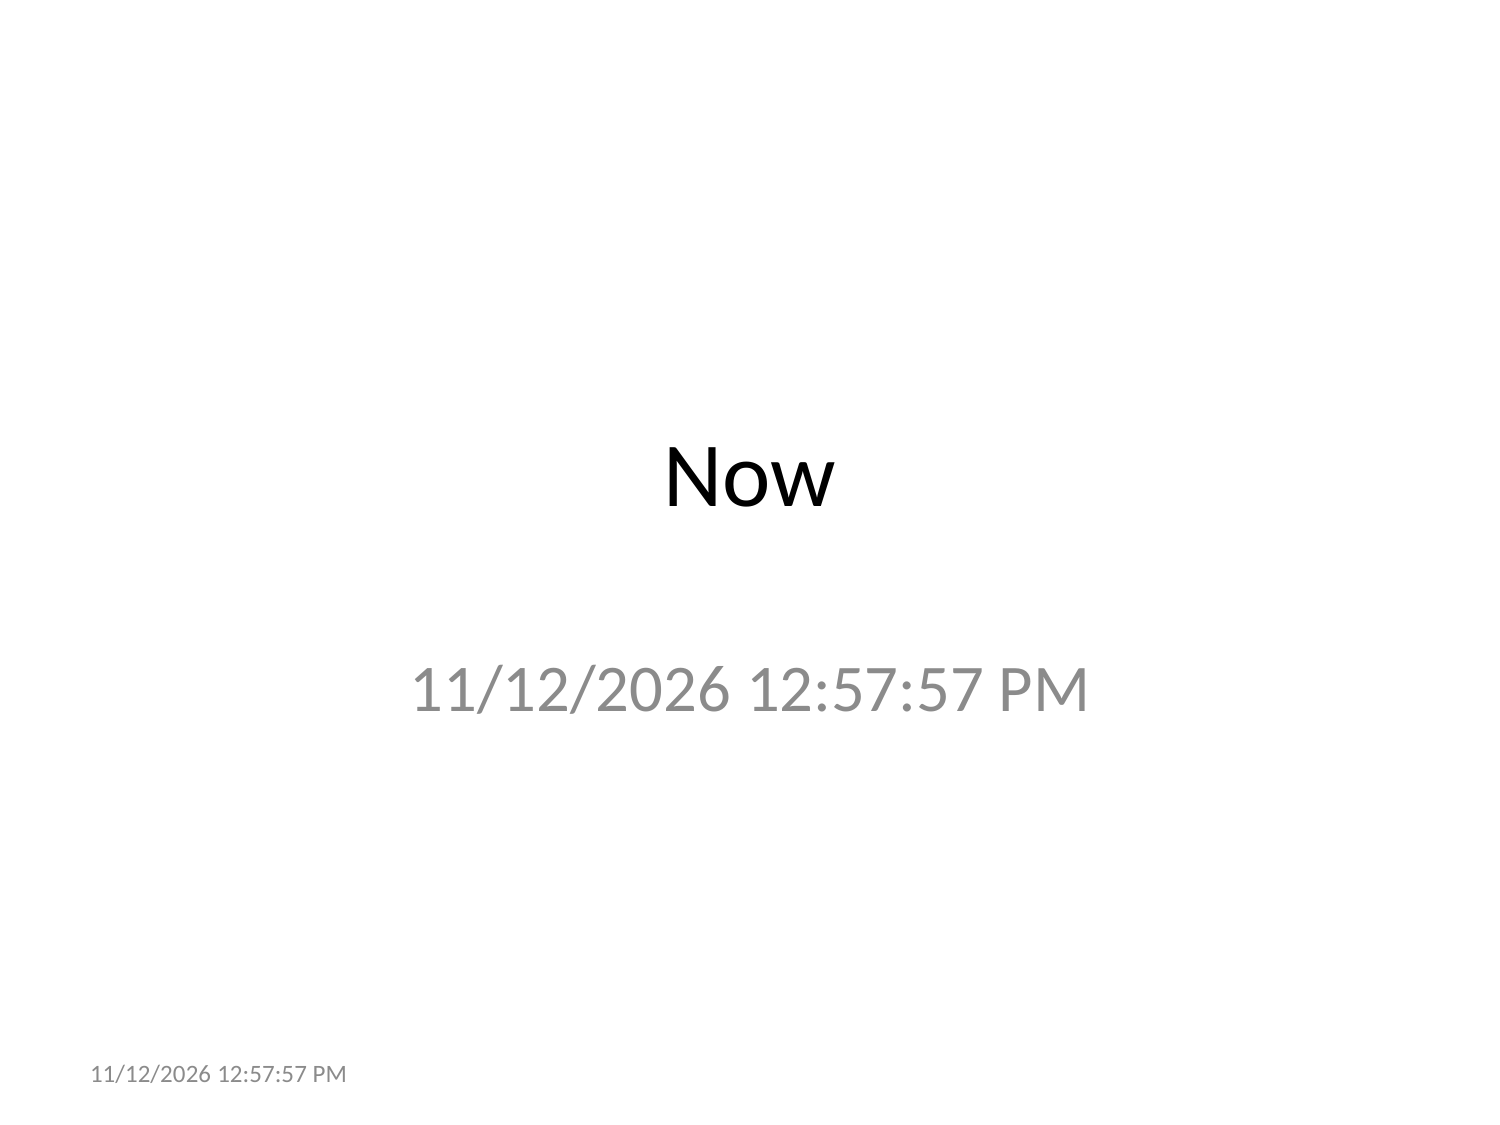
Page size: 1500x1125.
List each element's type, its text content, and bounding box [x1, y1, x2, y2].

subtitle 2011-12-19 10:20:04 AM [225, 637, 1275, 925]
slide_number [75, 1042, 425, 1103]
title Now [112, 349, 1388, 591]
